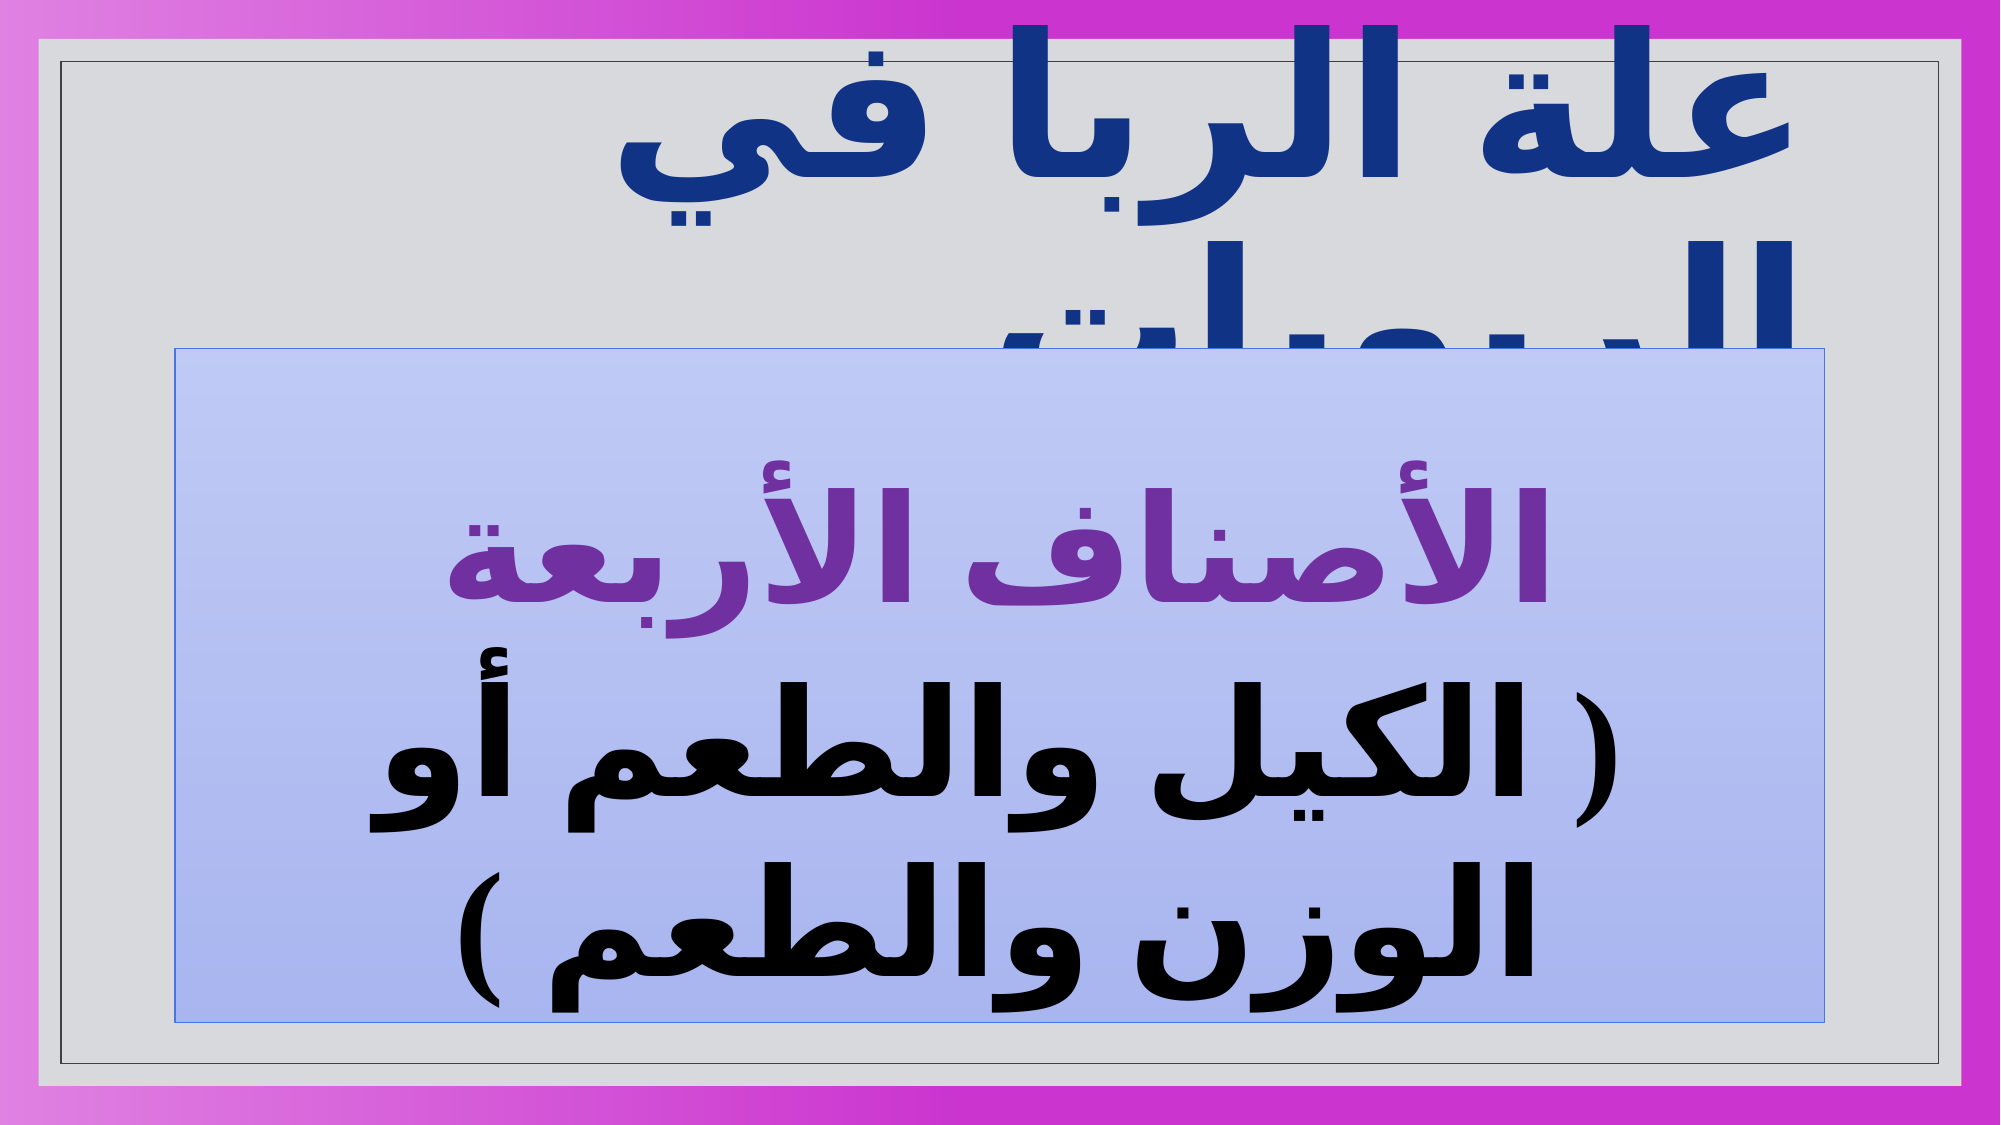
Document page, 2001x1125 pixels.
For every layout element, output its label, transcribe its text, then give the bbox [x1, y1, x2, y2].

list الأصناف الأربعة ( الكيل والطعم أو الوزن والطعم ) [174, 348, 1825, 1023]
title علة الربا في الربويات [174, 92, 1825, 348]
